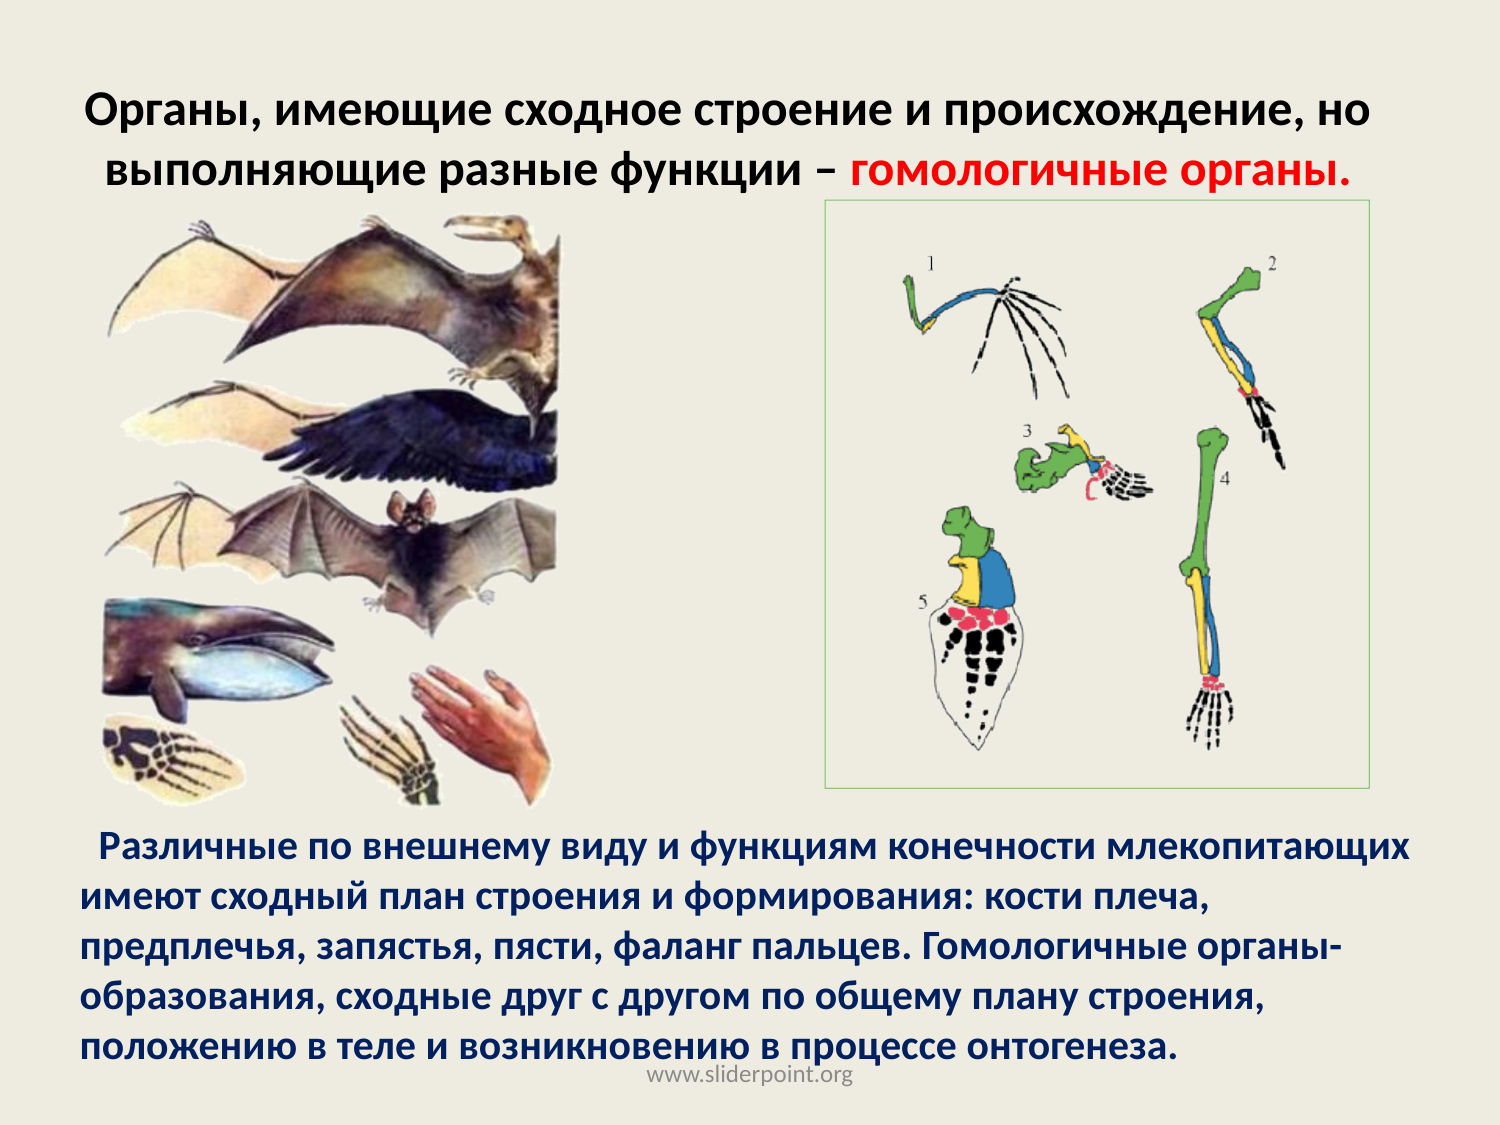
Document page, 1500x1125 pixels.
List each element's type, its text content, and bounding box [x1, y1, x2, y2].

text_box Различные по внешнему виду и функциям конечности млекопитающих имеют сходный план строения и формирования: кости плеча, предплечья, запястья, пясти, фаланг пальцев. Гомологичные органы-образования, сходные друг с другом по общему плану строения, положению в теле и возникновению в процессе онтогенеза. [64, 810, 1459, 1076]
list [88, 196, 569, 824]
footer www.sliderpoint.org [512, 1042, 988, 1103]
title Органы, имеющие сходное строение и происхождение, но выполняющие разные функции – гомологичные органы. [53, 66, 1404, 254]
picture [808, 184, 1386, 805]
